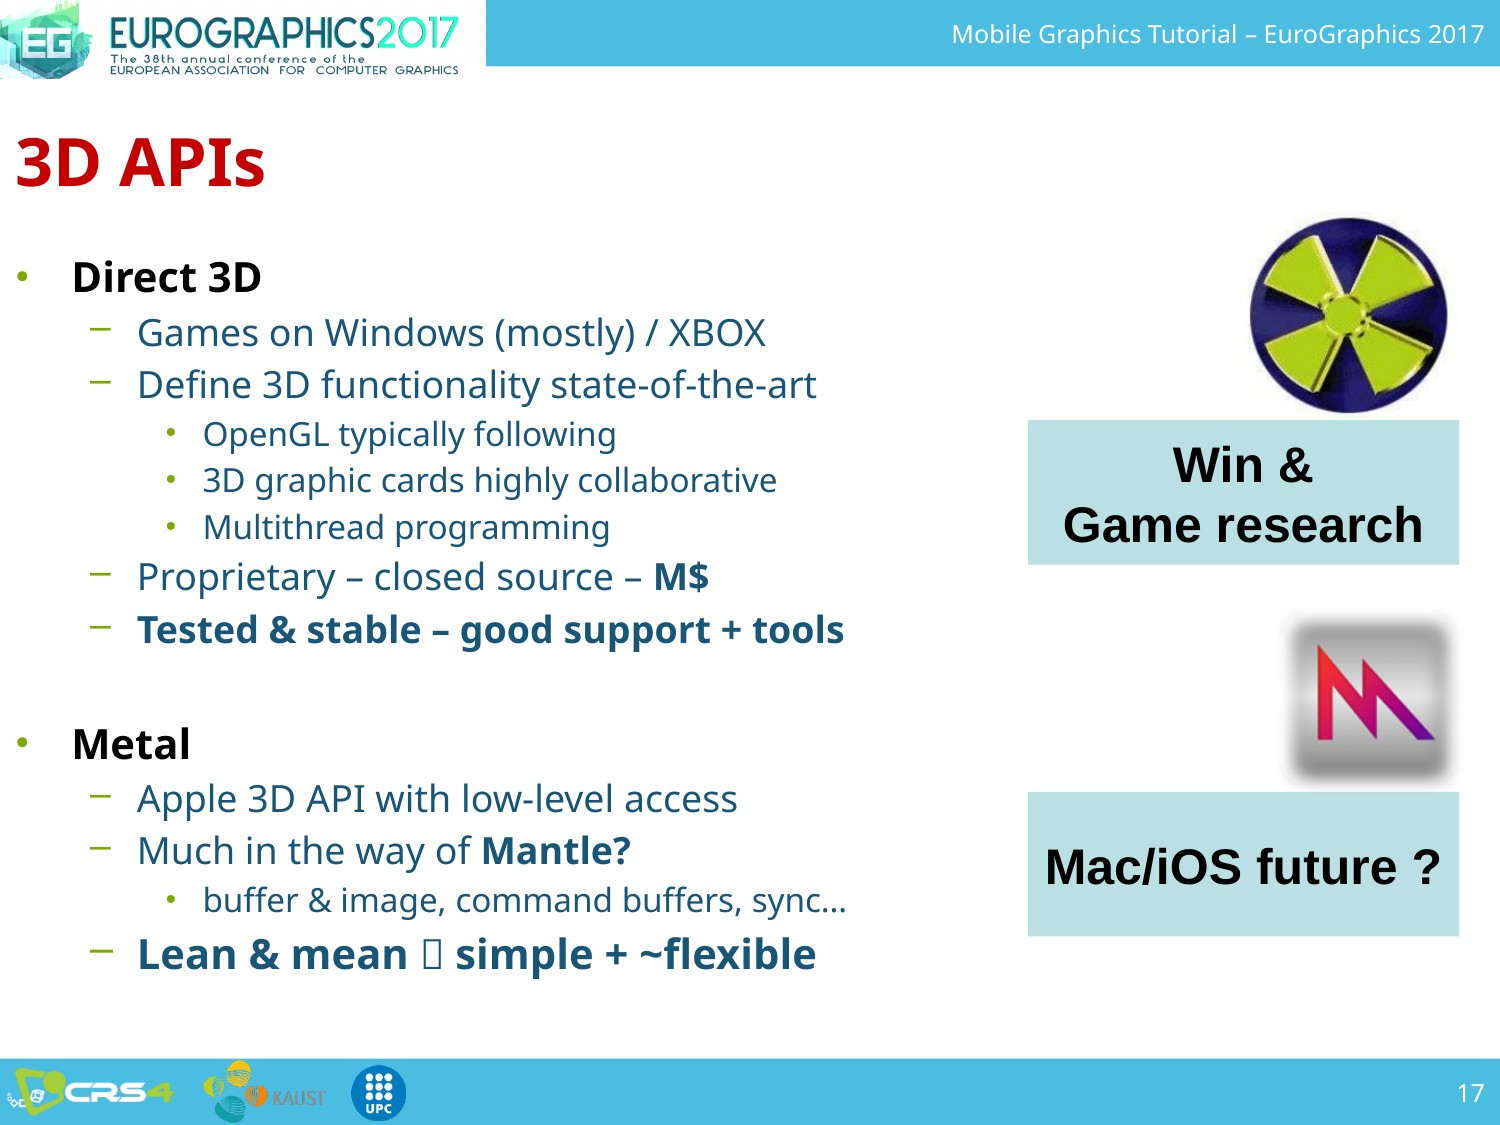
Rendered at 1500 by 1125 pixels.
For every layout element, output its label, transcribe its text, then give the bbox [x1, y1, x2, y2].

picture [0, 0, 486, 77]
picture [203, 1060, 326, 1123]
picture [351, 1065, 406, 1121]
list Direct 3D Games on Windows (mostly) / XBOX Define 3D functionality state-of-the-art OpenGL typically following 3D graphic cards highly collaborative Multithread programming Proprietary – closed source – M$ Tested & stable – good support + tools Metal Apple 3D API with low-level access Much in the way of Mantle? buffer & image, command buffers, sync… Lean & mean  simple + ~flexible [0, 243, 1442, 1047]
slide_number 17 [1187, 1070, 1500, 1109]
text_box Win & Game research [1028, 420, 1460, 565]
text_box Mac/iOS future ? [1028, 791, 1460, 937]
title 3D APIs [0, 77, 1442, 241]
picture [1274, 606, 1461, 793]
picture [1241, 211, 1460, 421]
picture [1, 1064, 180, 1119]
